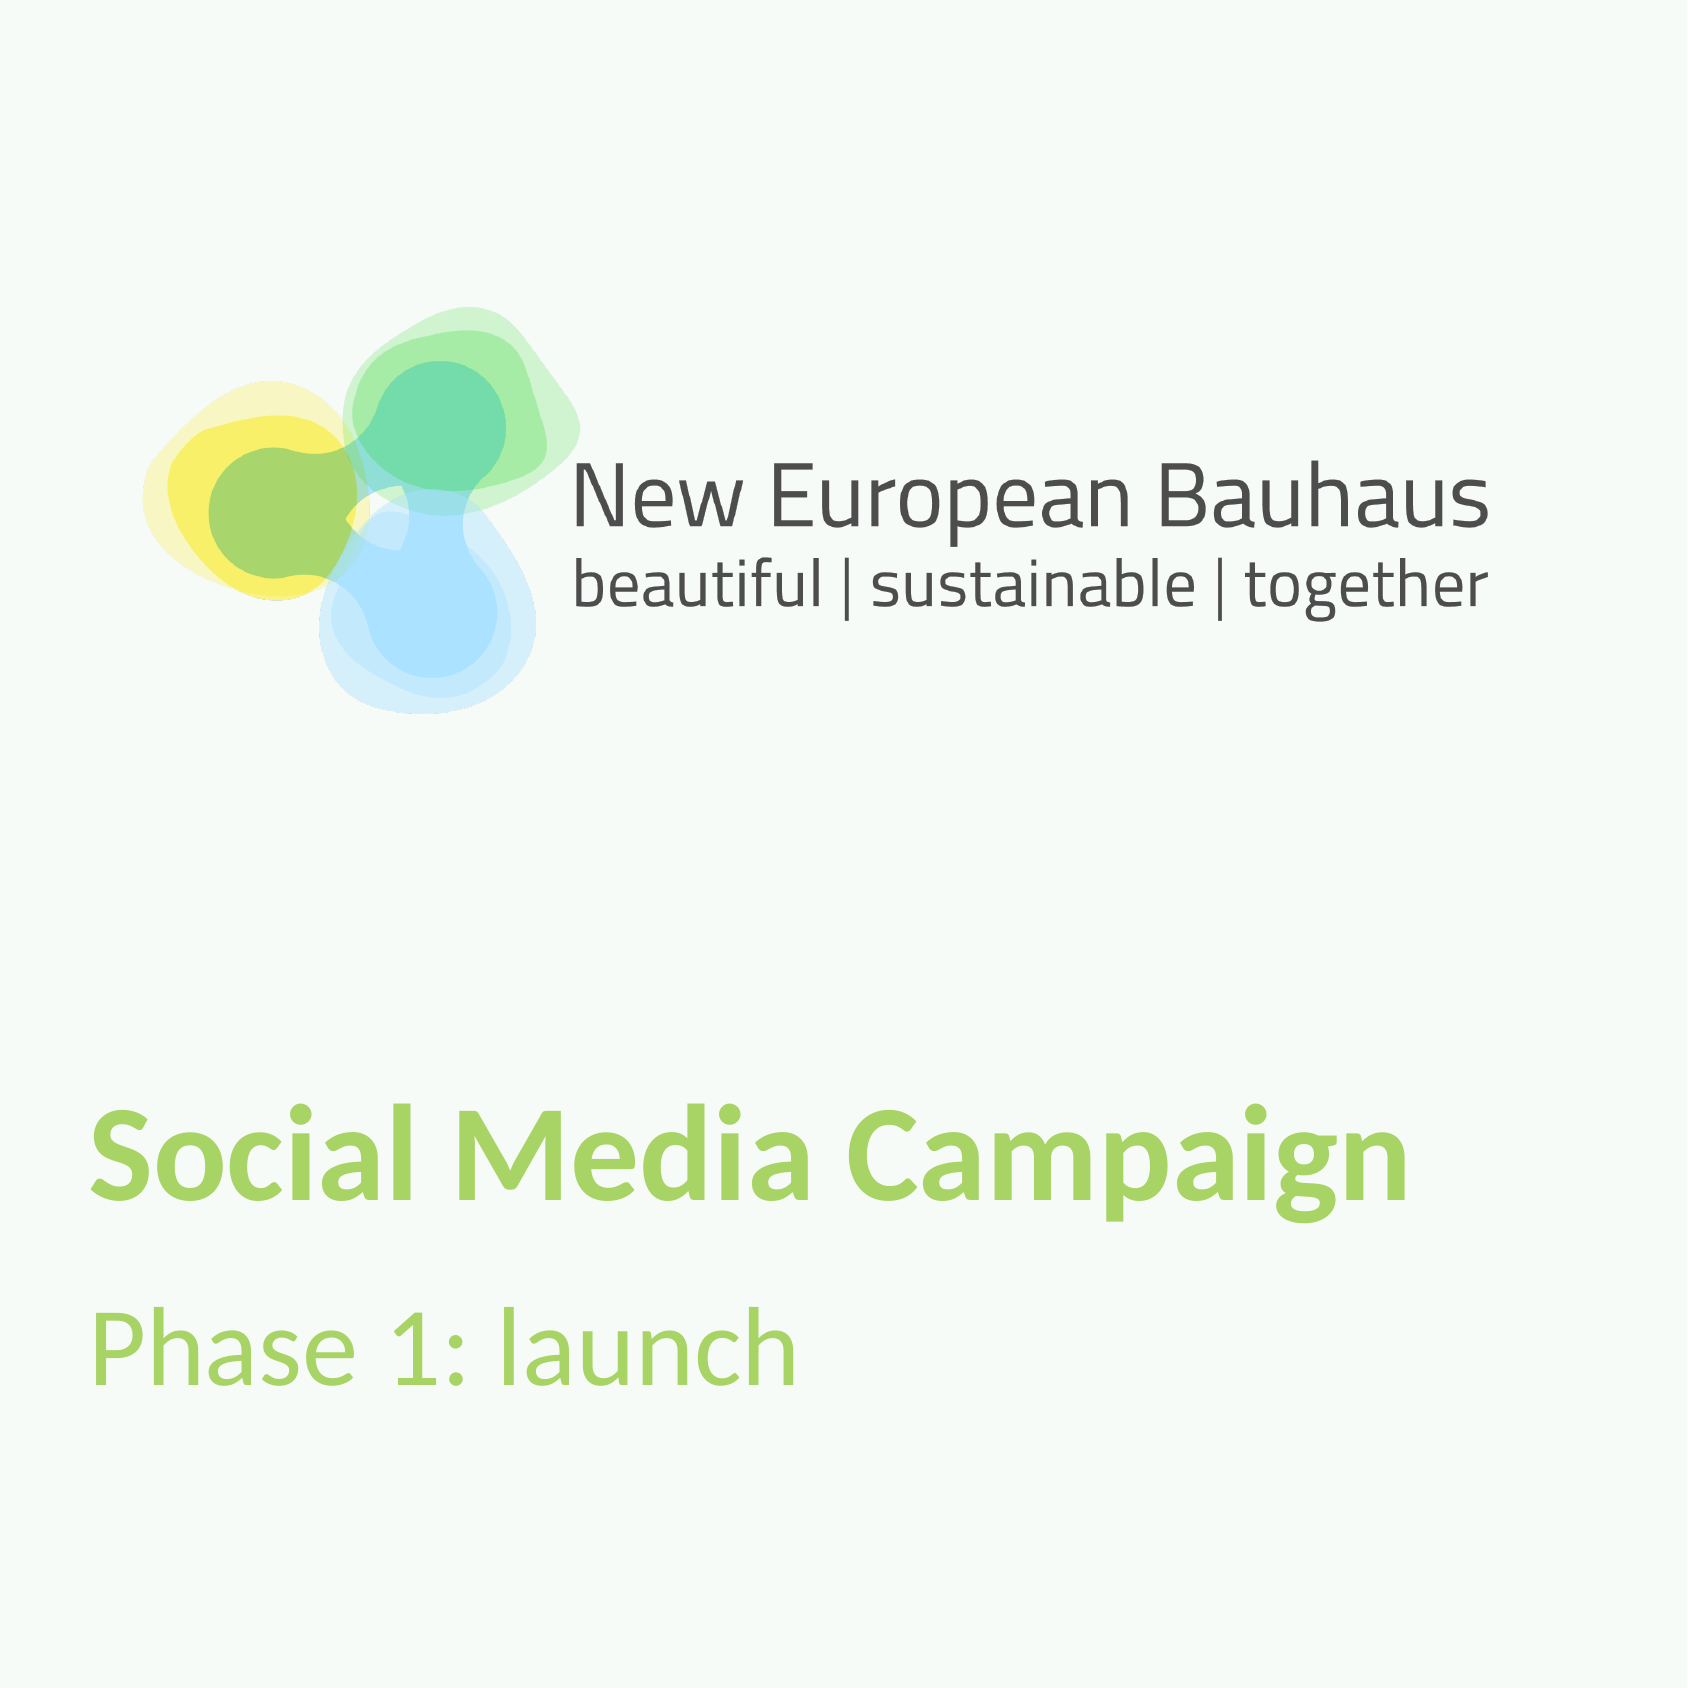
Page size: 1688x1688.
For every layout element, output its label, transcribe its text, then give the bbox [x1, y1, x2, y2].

text_box Social Media Campaign [71, 1029, 1616, 1177]
text_box Phase 1: launch [71, 1209, 1558, 1357]
picture [104, 283, 1526, 745]
